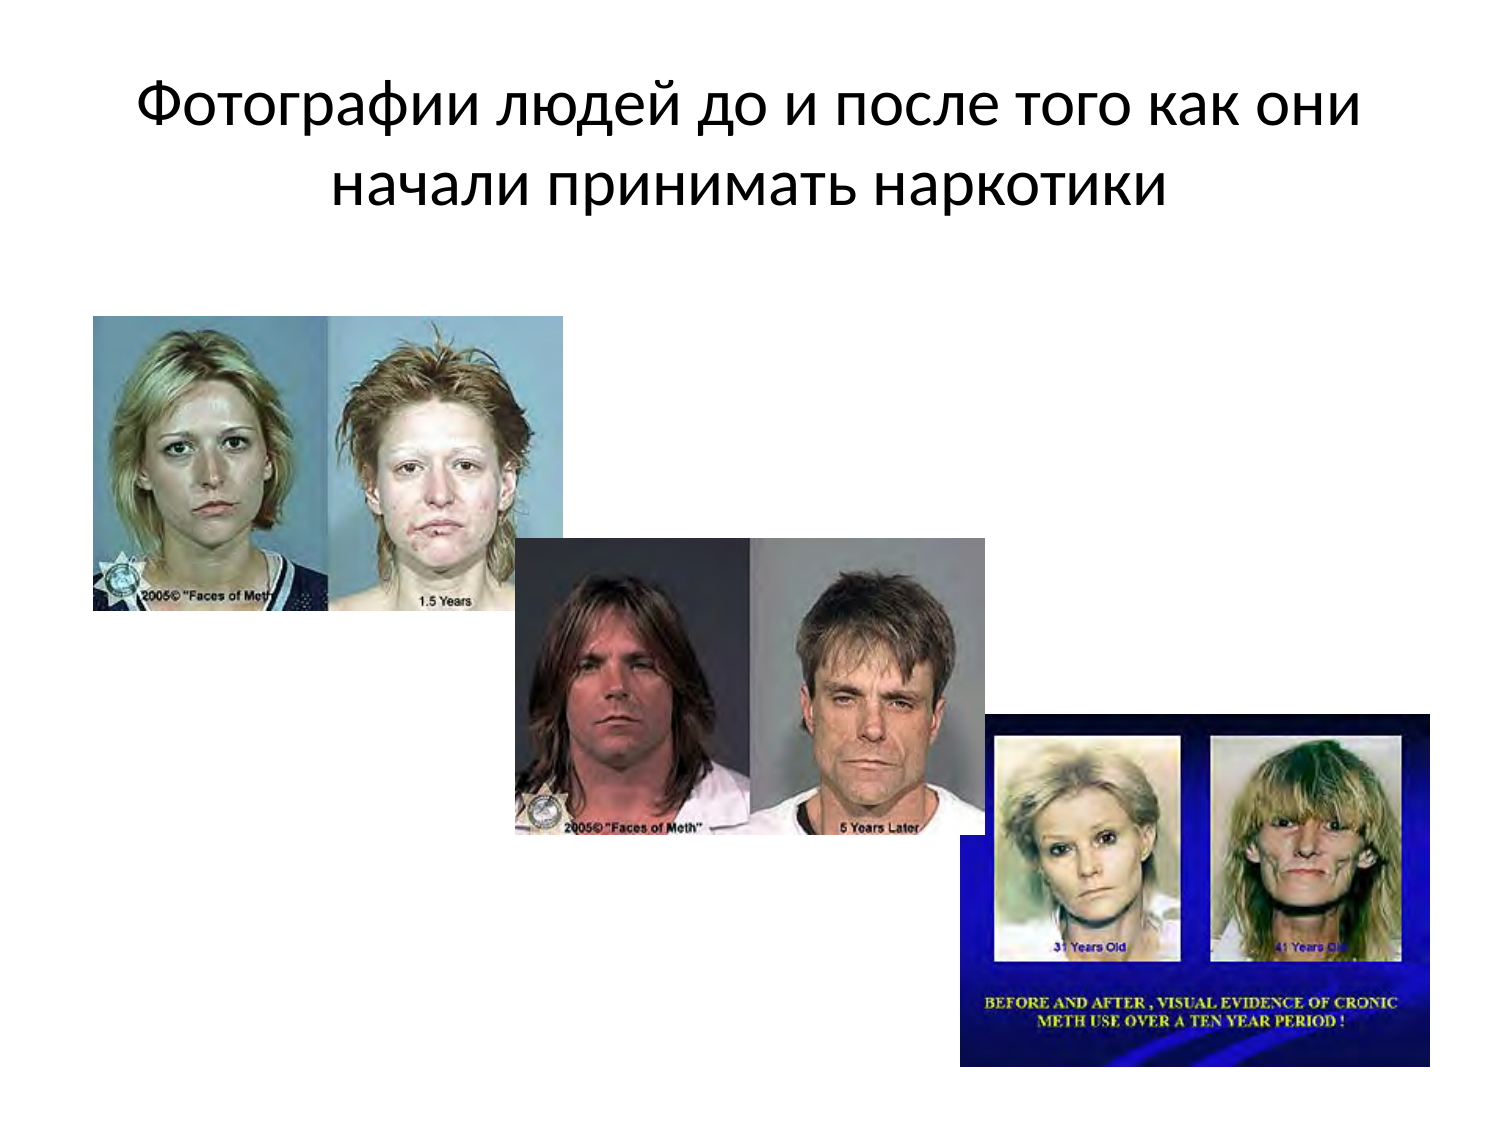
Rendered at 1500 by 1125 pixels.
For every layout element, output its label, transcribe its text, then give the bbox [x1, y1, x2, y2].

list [93, 316, 563, 611]
title Фотографии людей до и после того как они начали принимать наркотики [75, 45, 1425, 233]
picture [515, 538, 1430, 1067]
